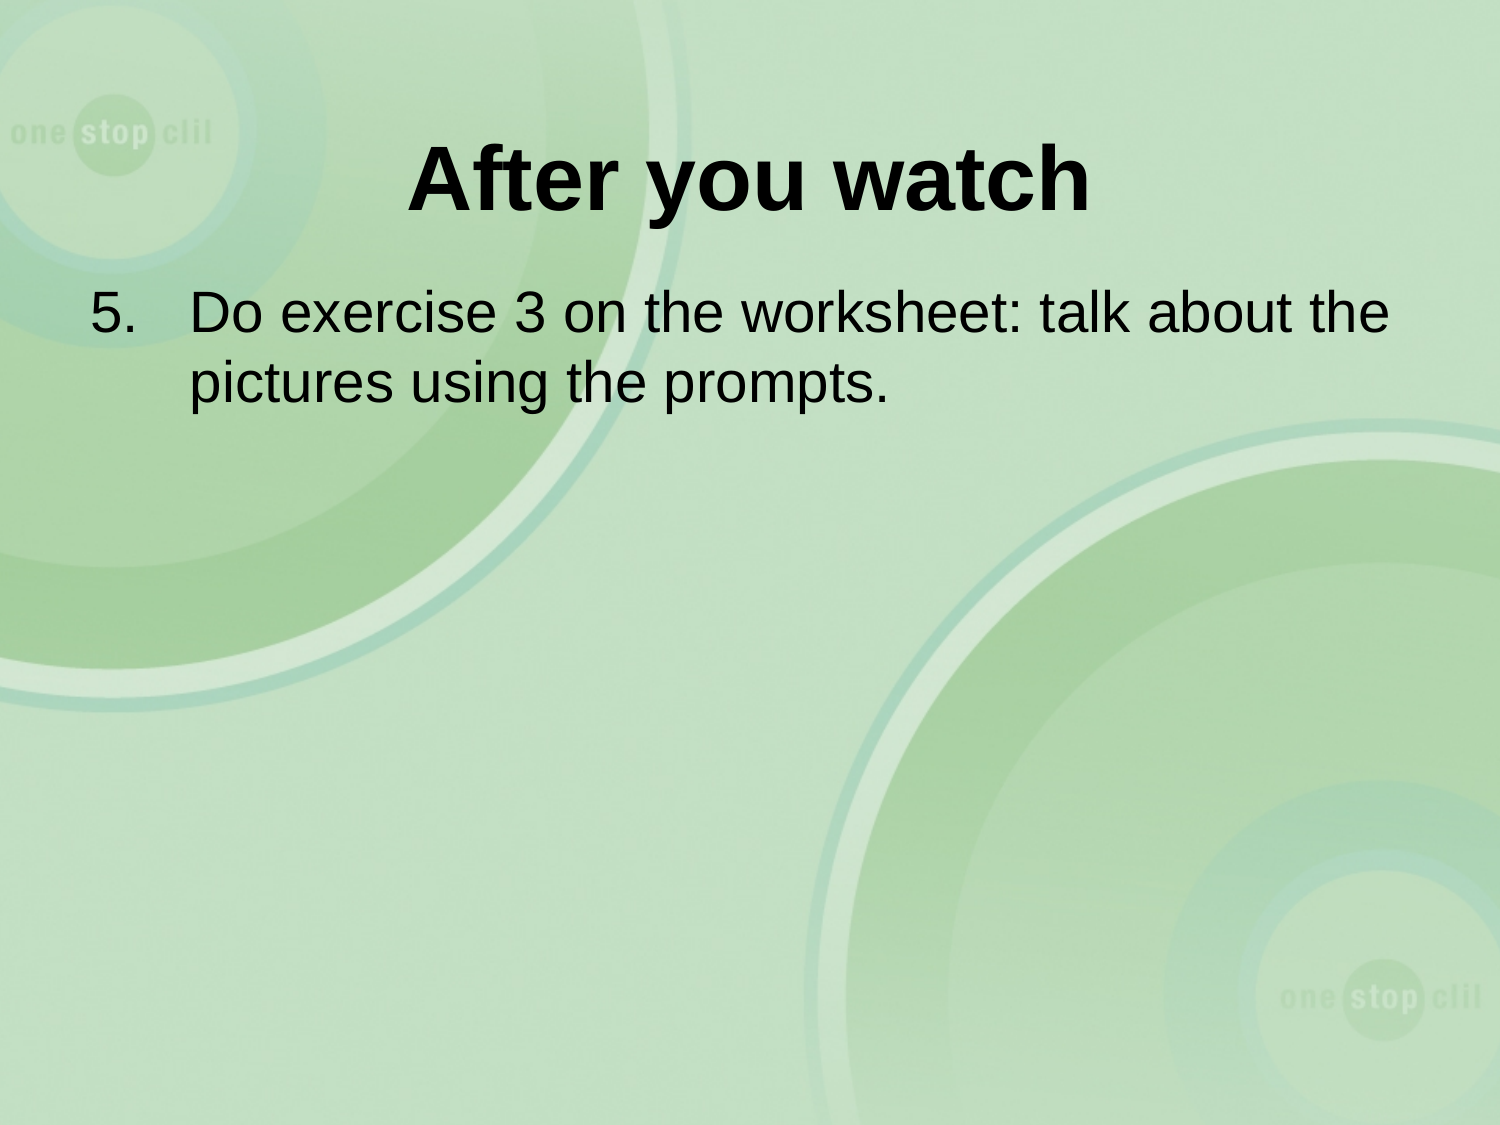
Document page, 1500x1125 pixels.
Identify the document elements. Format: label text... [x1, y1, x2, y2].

title After you watch [75, 79, 1425, 267]
picture [0, 0, 1500, 1125]
list 5. Do exercise 3 on the worksheet: talk about the pictures using the prompts. [75, 267, 1425, 1010]
